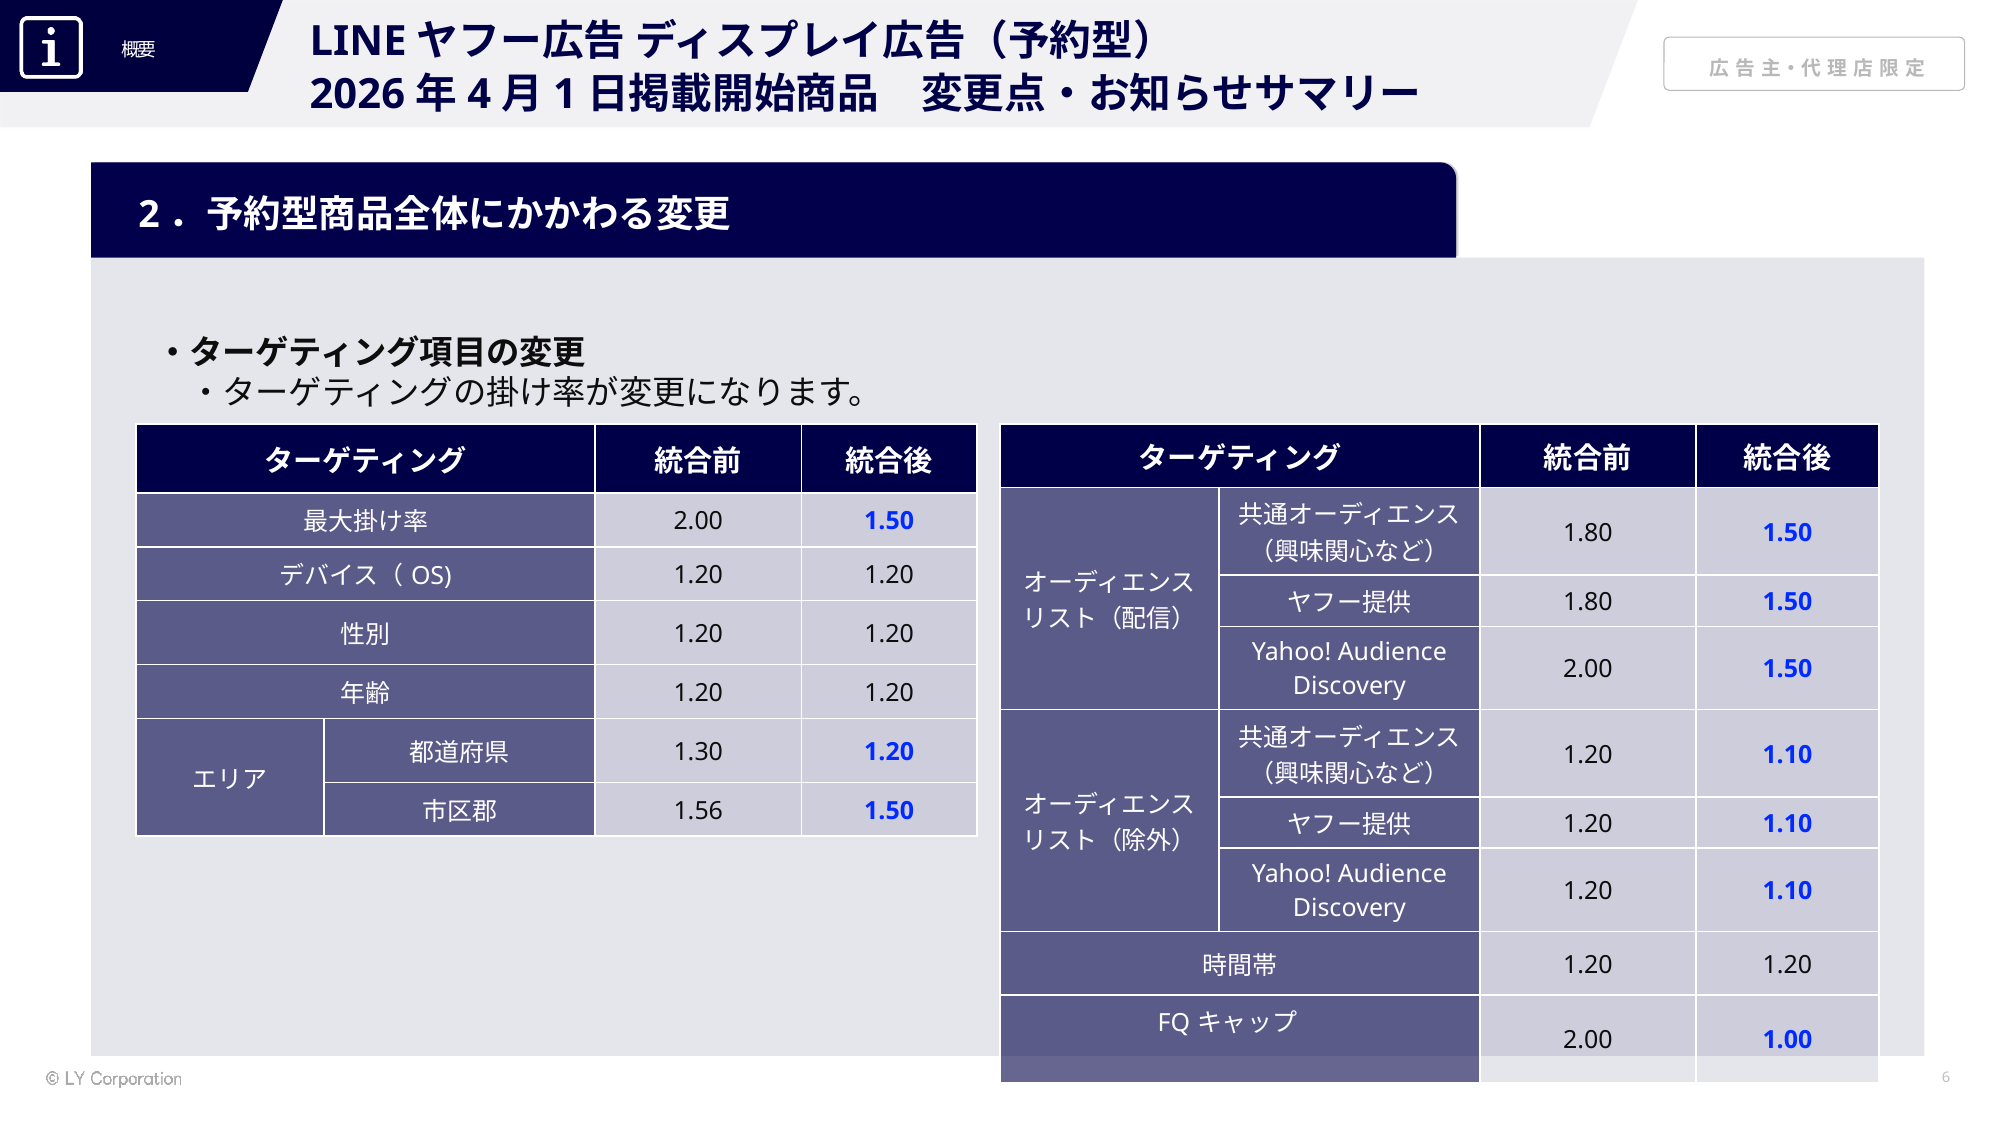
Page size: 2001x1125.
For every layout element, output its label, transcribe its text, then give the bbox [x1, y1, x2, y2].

table_cell 1.00 [1697, 996, 1878, 1082]
table_cell ヤフー提供 [1220, 798, 1479, 847]
table_header ターゲティング [1001, 425, 1479, 487]
table_cell 1.20 [802, 719, 976, 782]
table_cell 1.20 [1481, 710, 1695, 796]
table_cell 1.56 [596, 783, 801, 835]
table_cell 年齢 [137, 665, 594, 718]
table_cell 1.20 [596, 665, 801, 718]
table_cell オーディエンスリスト（除外） [1001, 710, 1218, 931]
table_header 統合後 [1697, 425, 1878, 487]
table_cell 1.20 [1697, 932, 1878, 994]
table_header 統合後 [802, 425, 976, 492]
table_cell Yahoo! Audience Discovery [1220, 849, 1479, 931]
table_cell 共通オーディエンス（興味関心など） [1220, 710, 1479, 796]
table_cell 1.50 [1697, 576, 1878, 626]
table_cell ヤフー提供 [1220, 576, 1479, 626]
table_cell 2.00 [1481, 996, 1695, 1082]
table_cell 1.80 [1481, 488, 1695, 574]
table_cell 1.20 [802, 601, 976, 664]
table_cell 1.50 [802, 783, 976, 835]
table_cell 1.20 [1481, 798, 1695, 847]
table_cell 2.00 [596, 494, 801, 546]
table_cell FQキャップ [1001, 996, 1479, 1082]
picture [9, 5, 92, 87]
table_cell 1.20 [1481, 932, 1695, 994]
picture [46, 1071, 181, 1088]
table_cell 最大掛け率 [137, 494, 594, 546]
table_cell 1.20 [596, 601, 801, 664]
table_cell 1.10 [1697, 710, 1878, 796]
table_cell デバイス（OS) [137, 548, 594, 600]
table_cell オーディエンスリスト（配信） [1001, 488, 1218, 709]
table_cell 性別 [137, 601, 594, 664]
table_cell 1.20 [596, 548, 801, 600]
table_cell 1.20 [802, 548, 976, 600]
table_cell 1.10 [1697, 849, 1878, 931]
table_cell 市区郡 [325, 783, 594, 835]
table_cell 1.30 [596, 719, 801, 782]
table_header ターゲティング [137, 425, 594, 492]
table_cell 1.20 [1481, 849, 1695, 931]
table_cell 1.10 [1697, 798, 1878, 847]
table_cell 1.50 [802, 494, 976, 546]
table_cell 時間帯 [1001, 932, 1479, 994]
text_box 2．予約型商品全体にかかわる変更 [90, 161, 1458, 259]
text_box ・ターゲティング項目の変更 ・ターゲティングの掛け率が変更になります。 [91, 257, 1925, 1056]
table_header 統合前 [596, 425, 801, 492]
table_cell エリア [137, 719, 323, 835]
table_header 統合前 [1481, 425, 1695, 487]
text_box 概要 [97, 13, 180, 81]
table_cell 1.50 [1697, 627, 1878, 709]
table_cell Yahoo! Audience Discovery [1220, 627, 1479, 709]
table_cell 2.00 [1481, 627, 1695, 709]
list LINEヤフー広告 ディスプレイ広告（予約型） 2026年4月1日掲載開始商品 変更点・お知らせサマリー [309, 41, 1645, 97]
table_cell 1.20 [802, 665, 976, 718]
table_cell 1.50 [1697, 488, 1878, 574]
table_cell 都道府県 [325, 719, 594, 782]
table_cell 共通オーディエンス（興味関心など） [1220, 488, 1479, 574]
table_cell 1.80 [1481, 576, 1695, 626]
